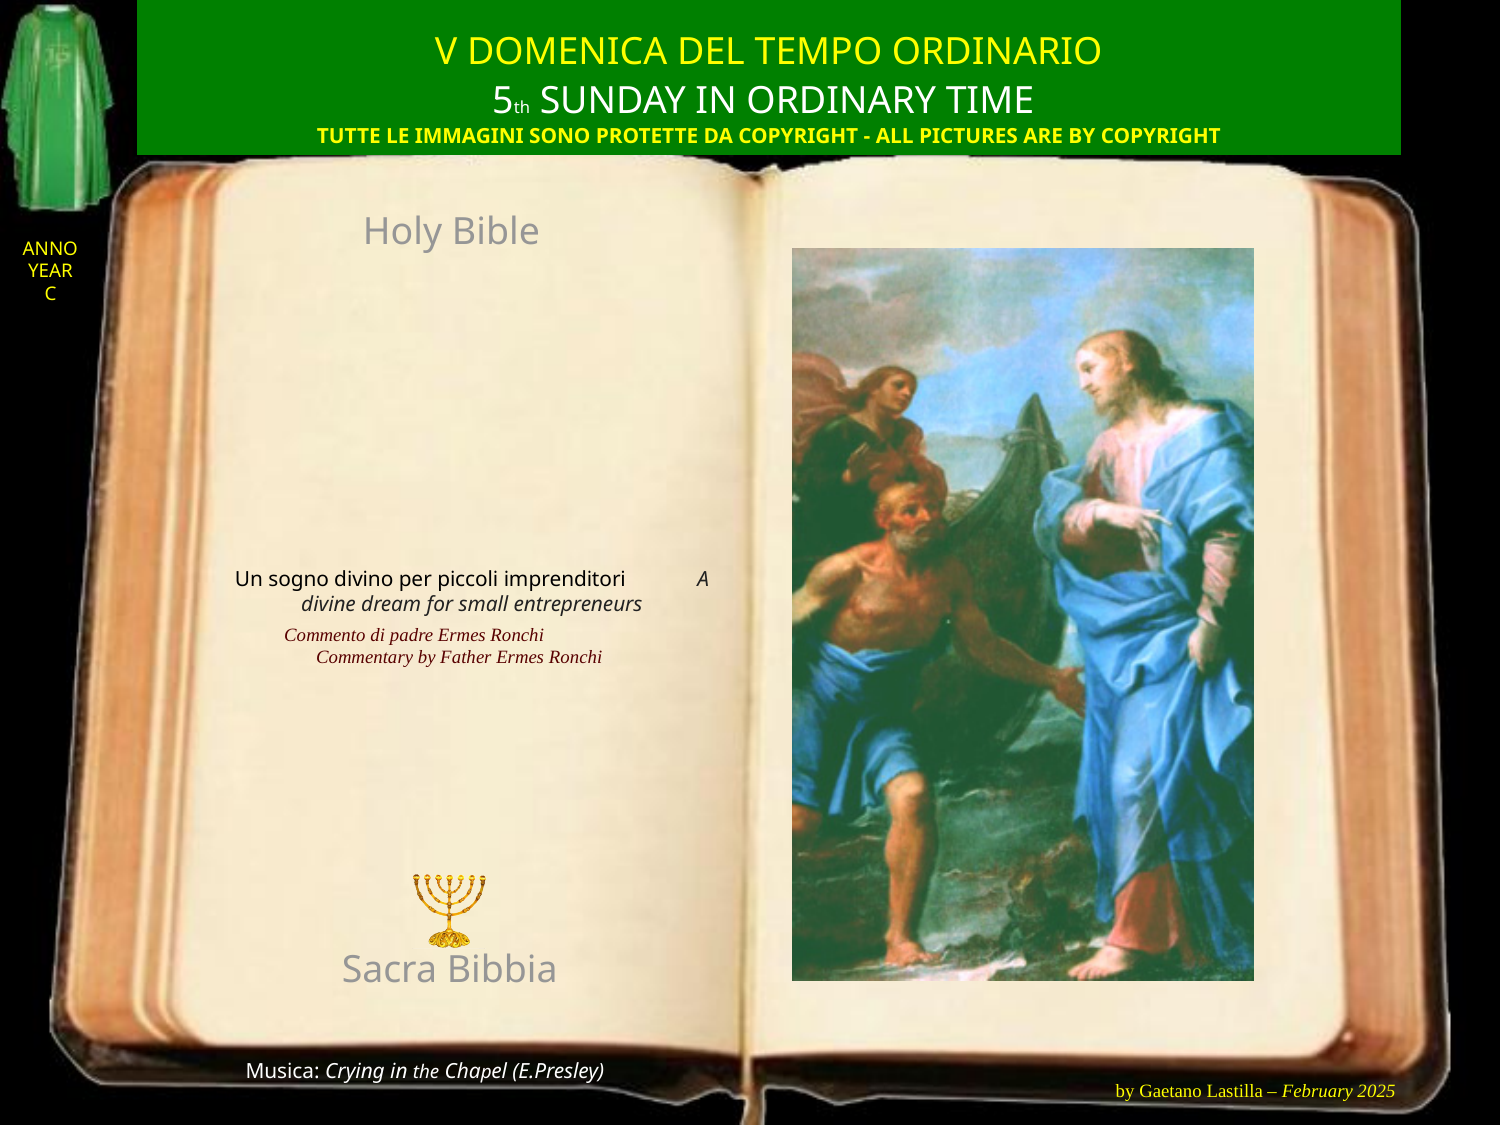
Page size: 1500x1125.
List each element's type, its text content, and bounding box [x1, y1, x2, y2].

text_box Commento di padre Ermes Ronchi Commentary by Father Ermes Ronchi [251, 614, 668, 675]
text_box Musica: Crying in the Chapel (E.Presley) [124, 1050, 725, 1090]
text_box by Gaetano Lastilla – February 2025 [974, 1071, 1500, 1109]
text_box Un sogno divino per piccoli imprenditori A divine dream for small entrepreneurs [209, 557, 735, 648]
text_box Holy Bible [348, 199, 556, 260]
text_box ANNO YEAR C [7, 229, 93, 312]
text_box V DOMENICA DEL TEMPO ORDINARIO 5th SUNDAY IN ORDINARY TIME TUTTE LE IMMAGINI SONO PROTETTE DA COPYRIGHT - ALL PICTURES ARE BY COPYRIGHT [137, 0, 1400, 155]
text_box Sacra Bibbia [187, 937, 713, 998]
picture [0, 0, 1500, 1125]
